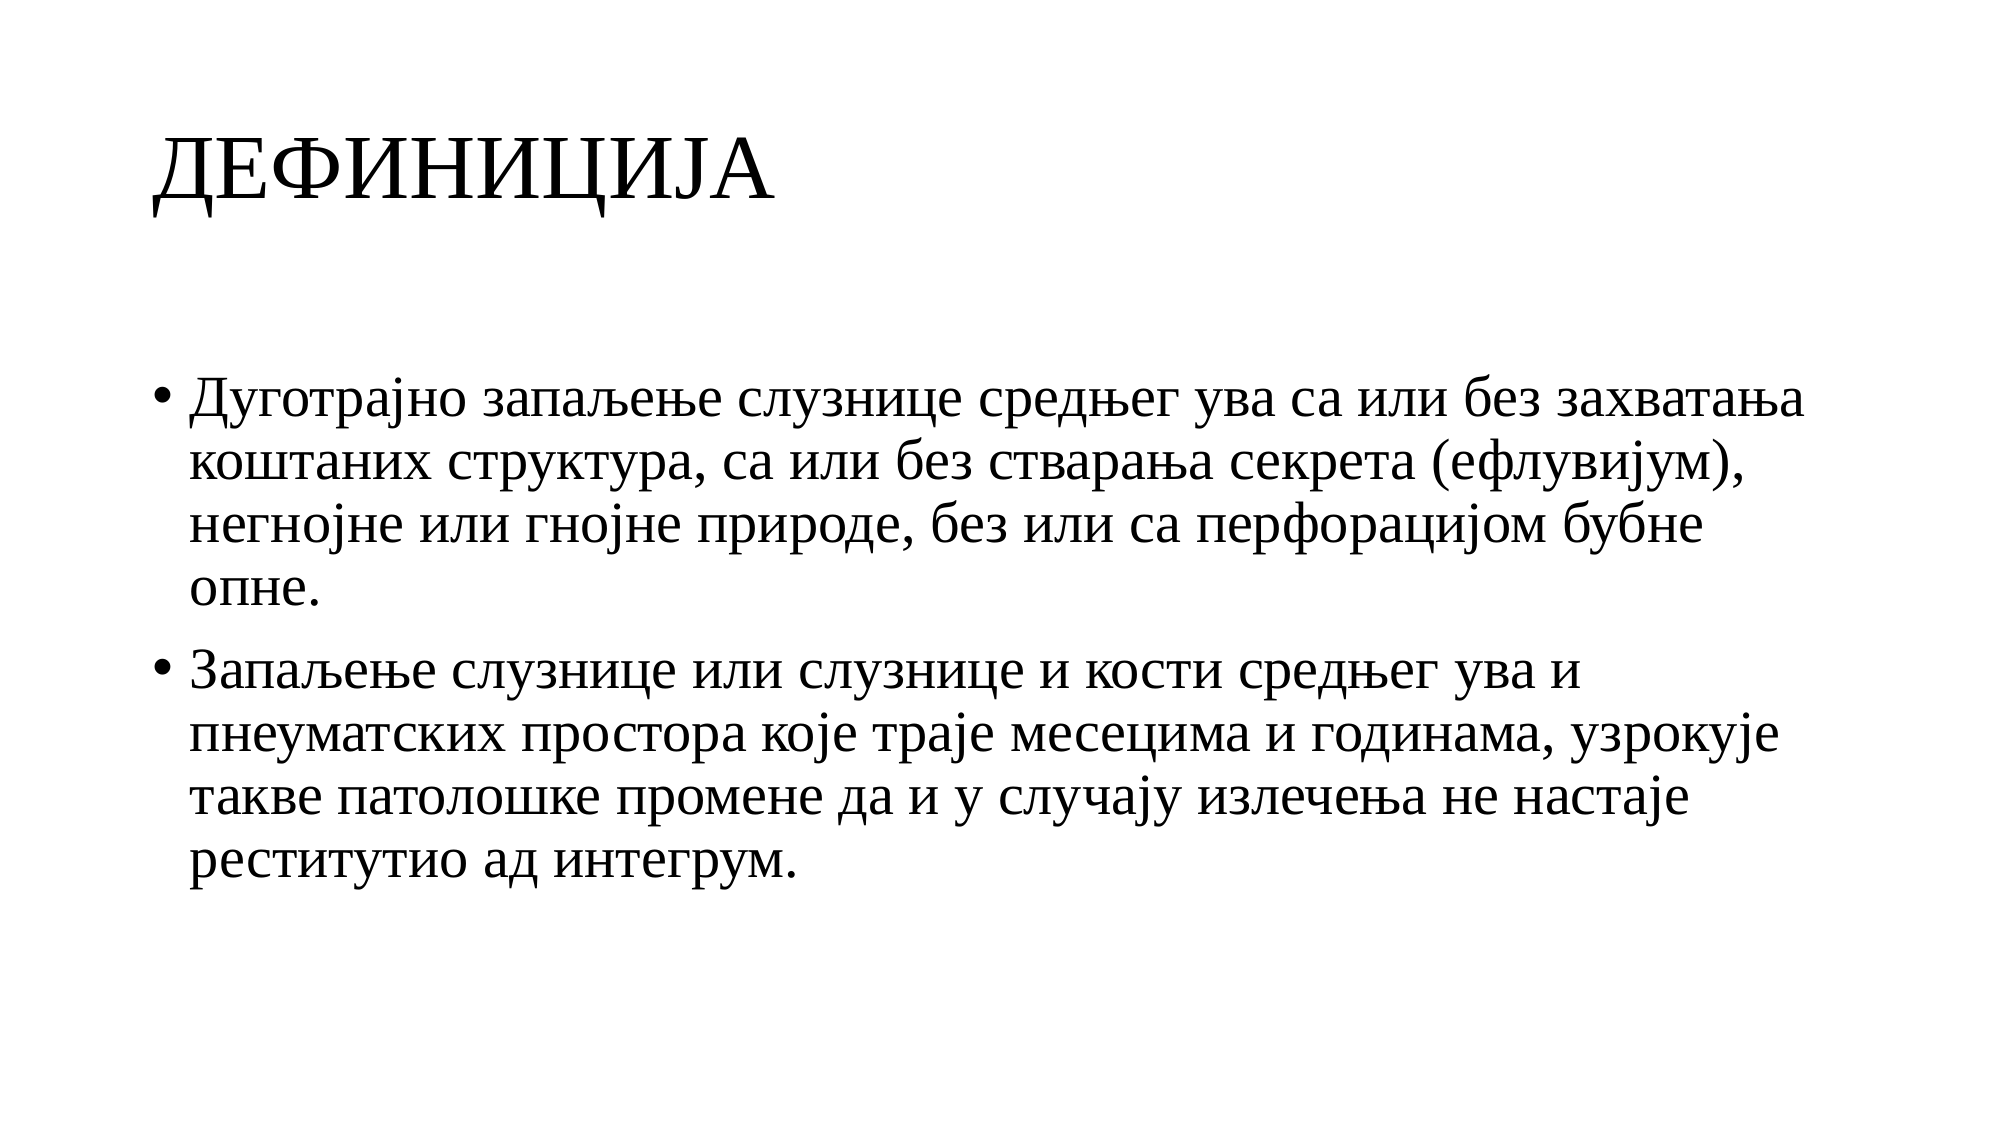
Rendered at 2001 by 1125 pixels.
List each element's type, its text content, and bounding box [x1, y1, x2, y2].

title ДЕФИНИЦИЈА [137, 59, 1863, 278]
list Дуготрајно запаљење слузнице средњег ува са или без захватања коштаних структура, са или без стварања секрета (ефлувијум), негнојне или гнојне природе, без или са перфорацијом бубне опне. Запаљење слузнице или слузнице и кости средњег ува и пнеуматских простора које траје месецима и годинама, узрокује такве патолошке промене да и у случају излечења не настаје реститутио ад интегрум. [137, 358, 1863, 940]
